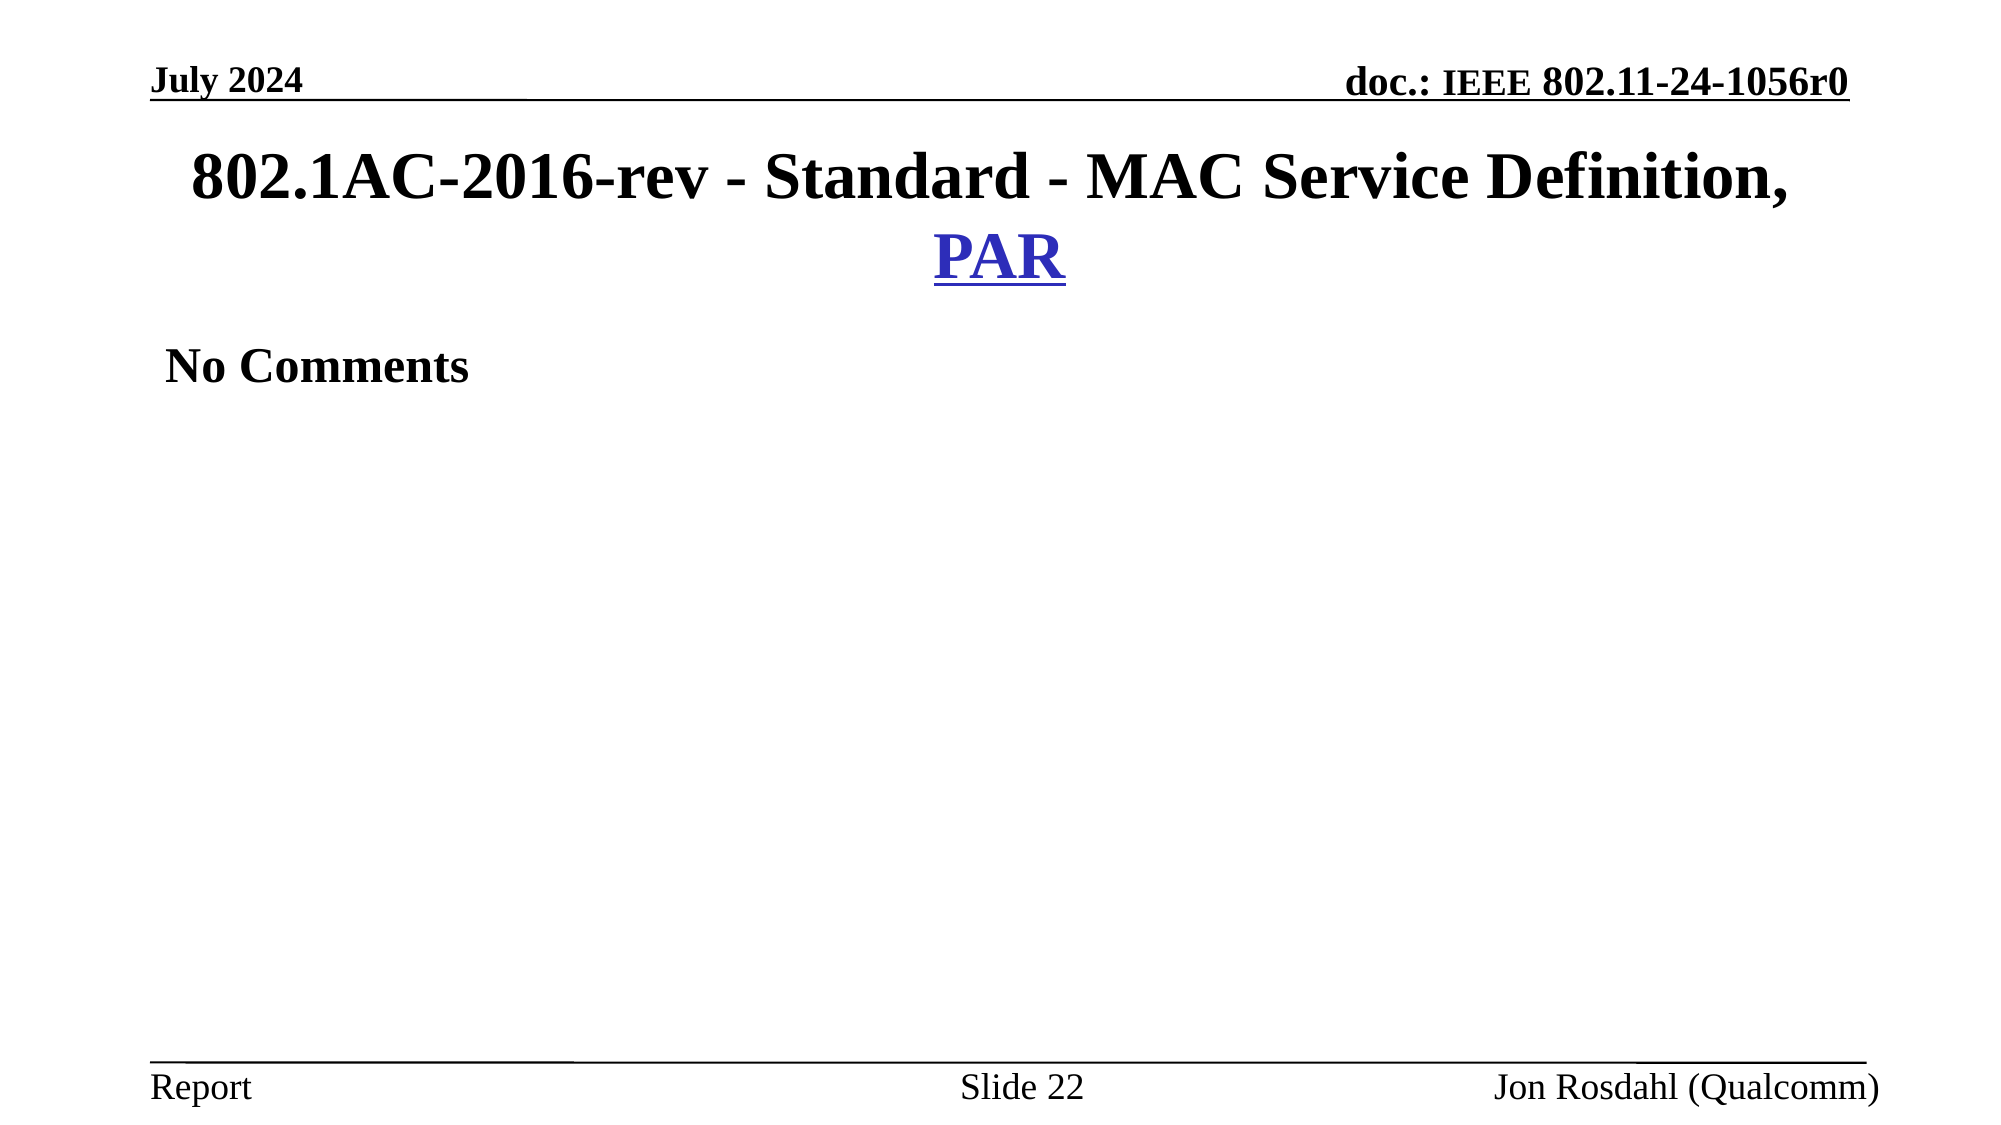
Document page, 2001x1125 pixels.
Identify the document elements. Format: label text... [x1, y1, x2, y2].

slide_number Slide 22 [950, 1061, 1095, 1125]
title 802.1AC-2016-rev - Standard - MAC Service Definition, PAR [149, 124, 1850, 300]
footer Jon Rosdahl (Qualcomm) [1436, 1061, 1881, 1108]
list No Comments [149, 324, 1850, 1000]
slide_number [149, 49, 431, 100]
